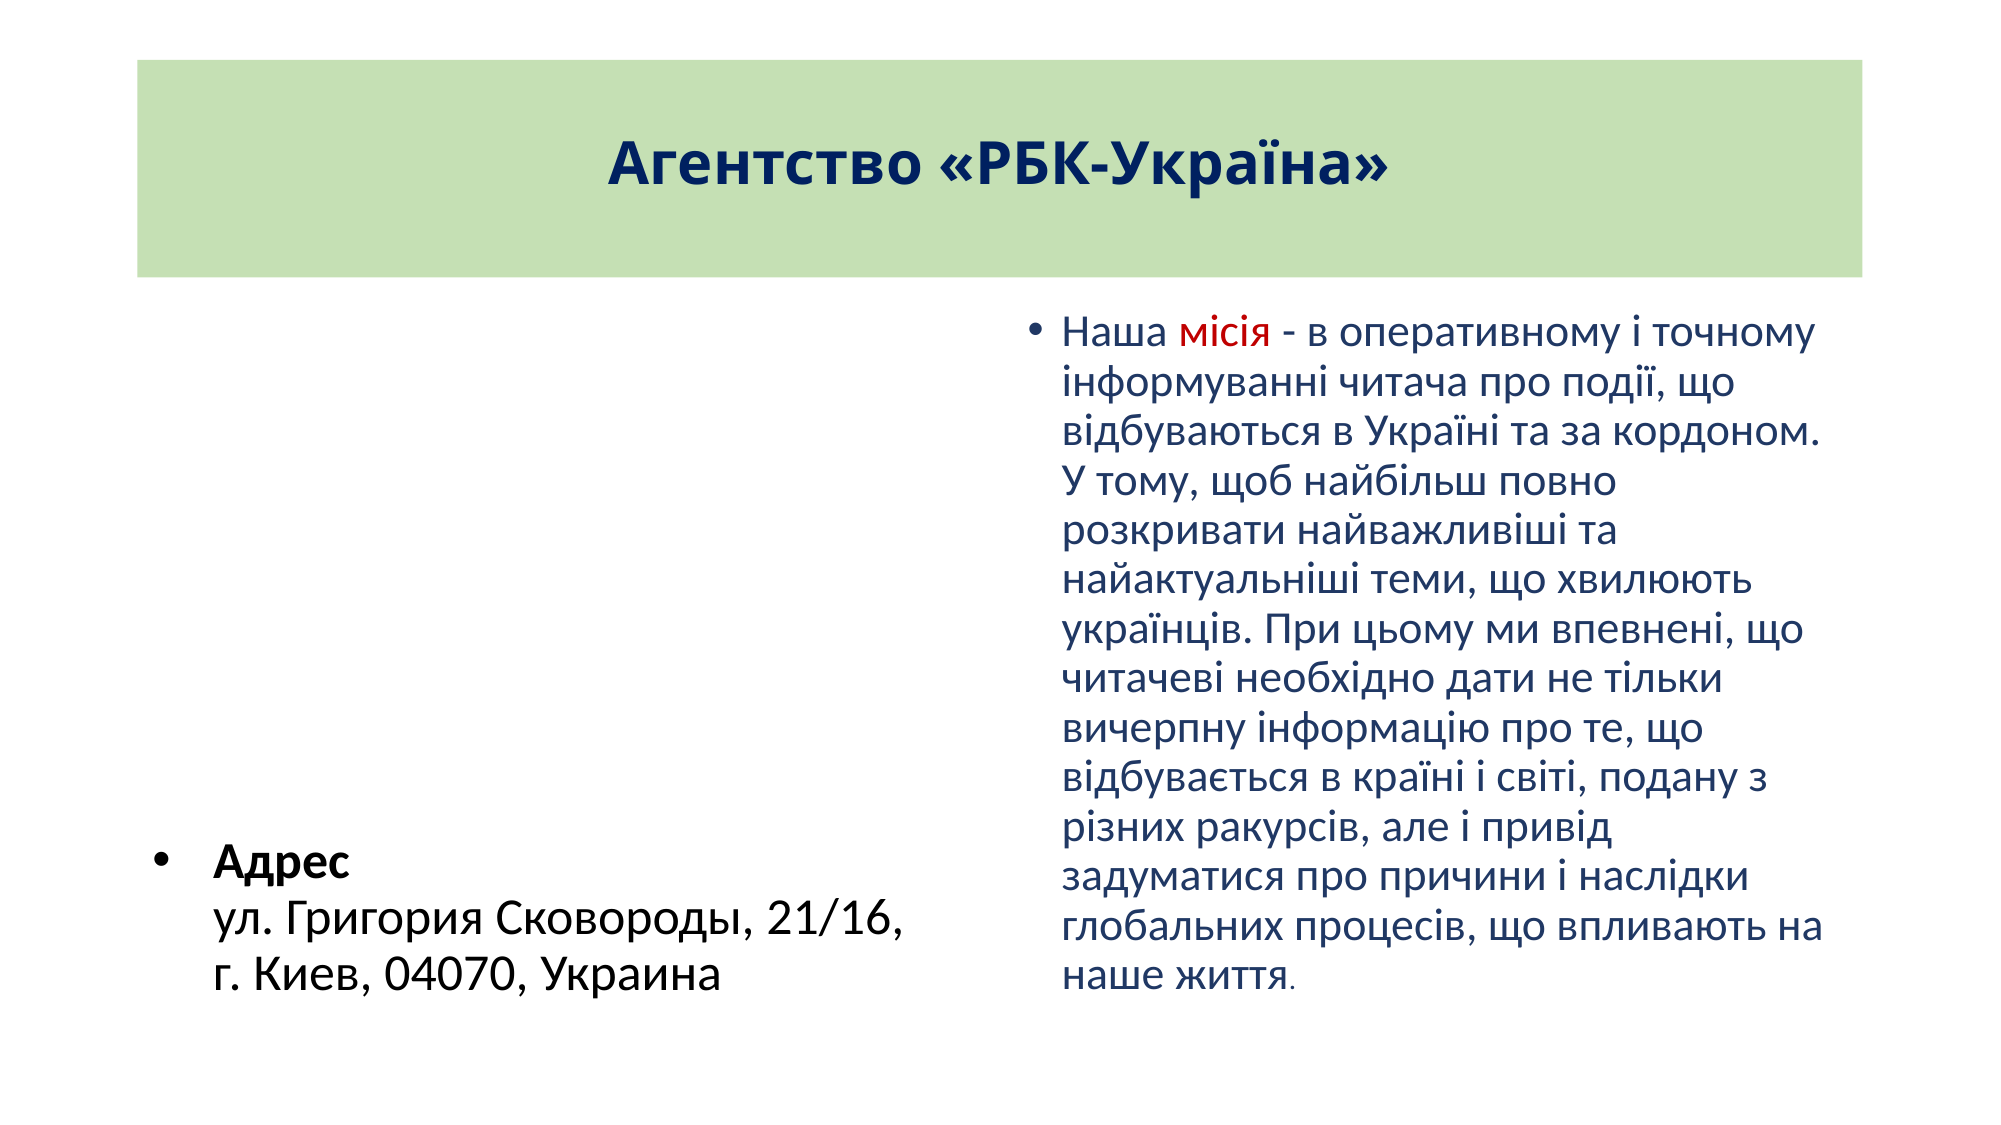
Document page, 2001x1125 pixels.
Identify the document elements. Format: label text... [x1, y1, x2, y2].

list Наша місія - в оперативному і точному інформуванні читача про події, що відбуваються в Україні та за кордоном. У тому, щоб найбільш повно розкривати найважливіші та найактуальніші теми, що хвилюють українців. При цьому ми впевнені, що читачеві необхідно дати не тільки вичерпну інформацію про те, що відбувається в країні і світі, подану з різних ракурсів, але і привід задуматися про причини і наслідки глобальних процесів, що впливають на наше життя. [1012, 299, 1863, 1014]
list Адрес ул. Григория Сковороды, 21/16, г. Киев, 04070, Украина [137, 299, 988, 1014]
title Агентство «РБК-Україна» [137, 59, 1863, 278]
